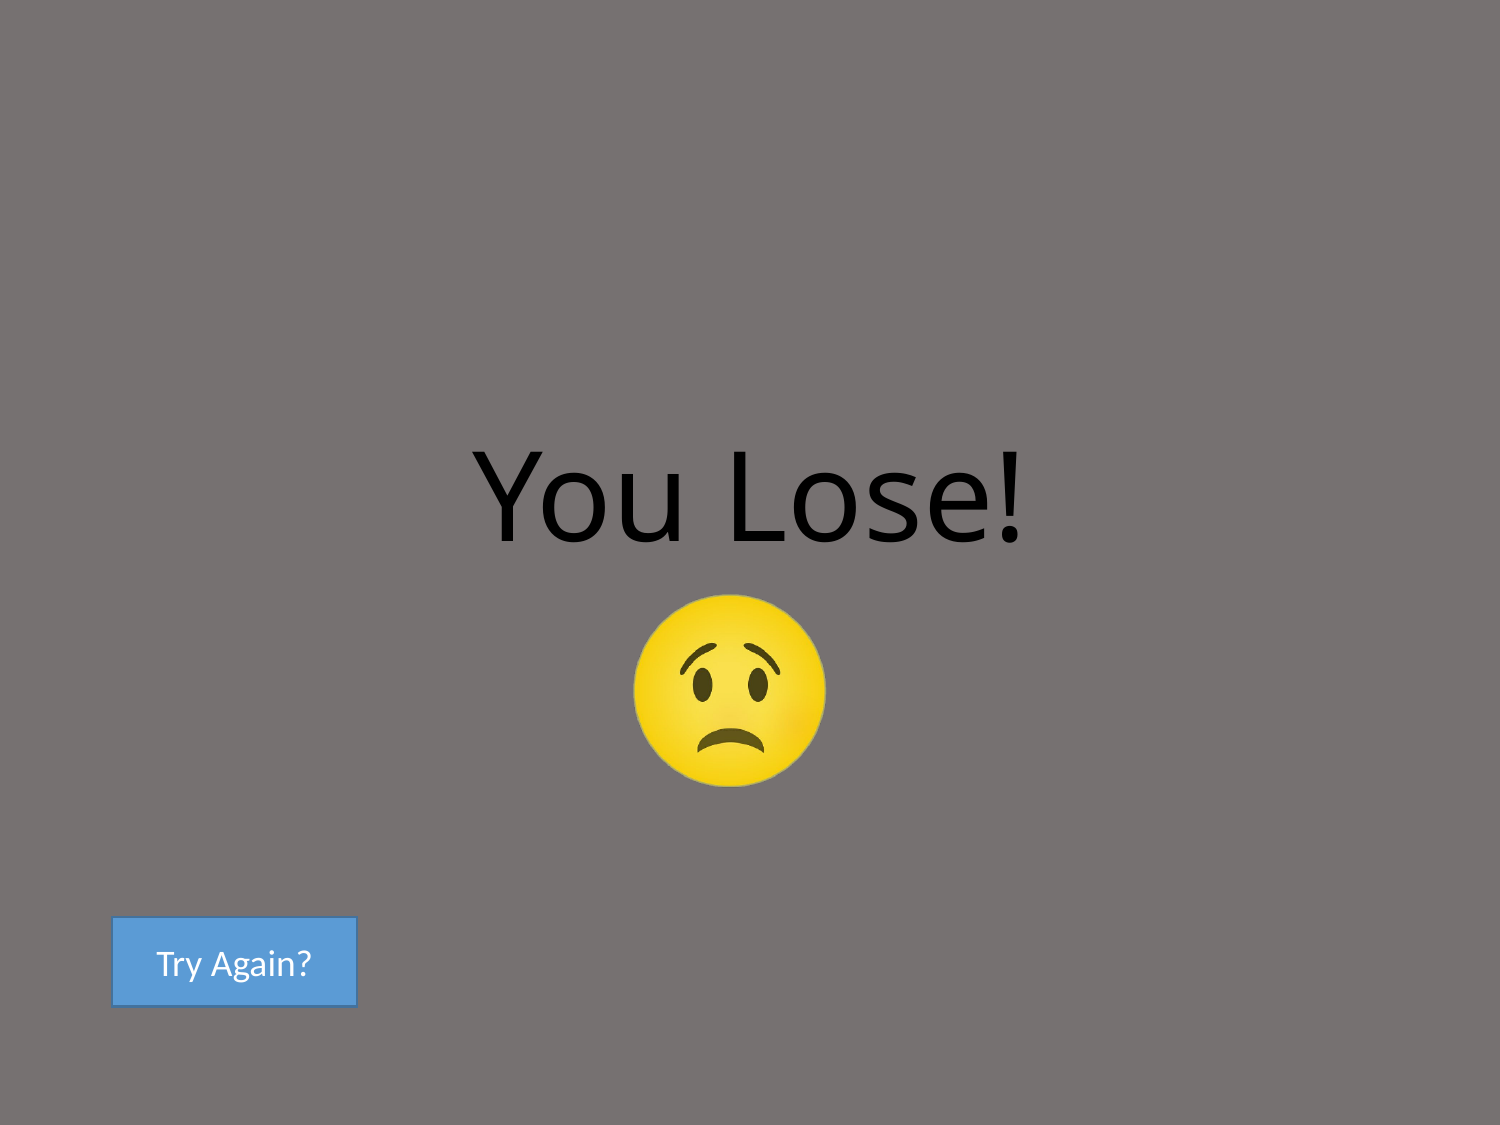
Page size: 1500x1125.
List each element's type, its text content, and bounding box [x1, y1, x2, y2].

picture [598, 558, 862, 823]
subtitle [187, 590, 1313, 863]
text_box Try Again? [111, 916, 358, 1008]
title You Lose! [112, 184, 1388, 576]
